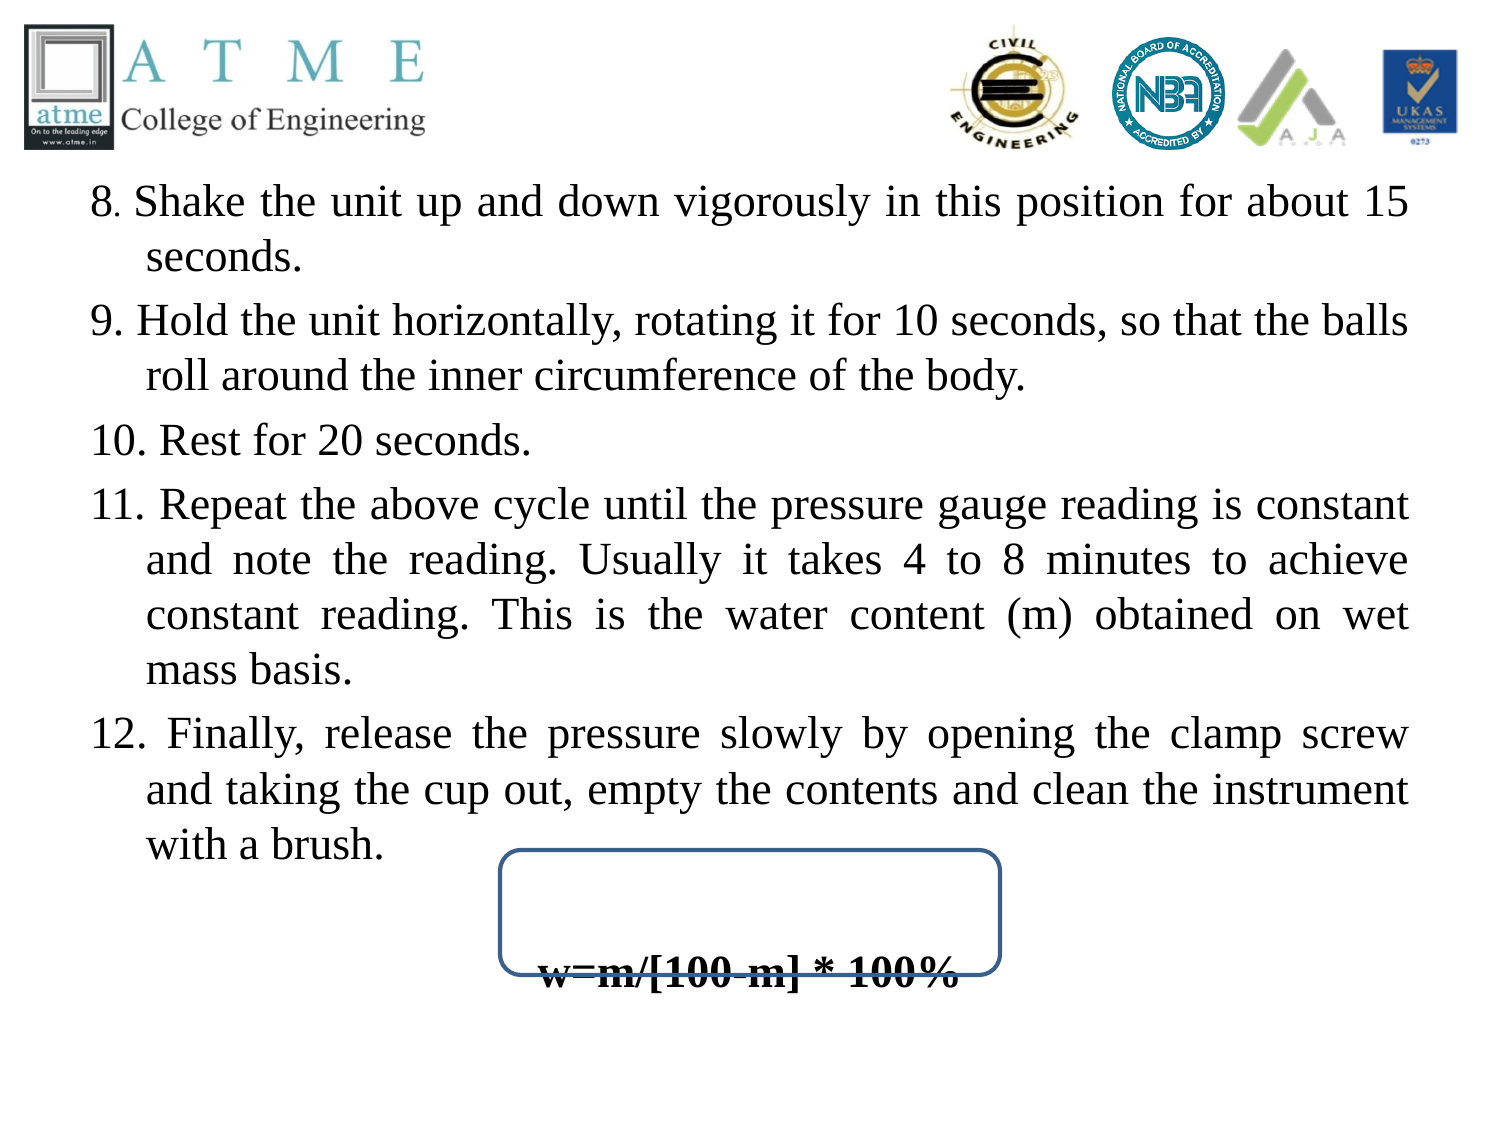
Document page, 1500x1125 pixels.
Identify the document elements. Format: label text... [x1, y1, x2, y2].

picture [1237, 49, 1458, 146]
picture [1209, 103, 1218, 120]
text_box [497, 847, 1003, 978]
picture [1112, 37, 1213, 150]
list 8. Shake the unit up and down vigorously in this position for about 15 seconds. 9. Hold the unit horizontally, rotating it for 10 seconds, so that the balls roll around the inner circumference of the body. 10. Rest for 20 seconds. 11. Repeat the above cycle until the pressure gauge reading is constant and note the reading. Usually it takes 4 to 8 minutes to achieve constant reading. This is the water content (m) obtained on wet mass basis. 12. Finally, release the pressure slowly by opening the clamp screw and taking the cup out, empty the contents and clean the instrument with a brush. w=m/[100-m] * 100% [75, 162, 1425, 1005]
picture [950, 24, 1080, 150]
picture [1184, 109, 1225, 150]
picture [1179, 37, 1225, 79]
picture [24, 24, 425, 150]
